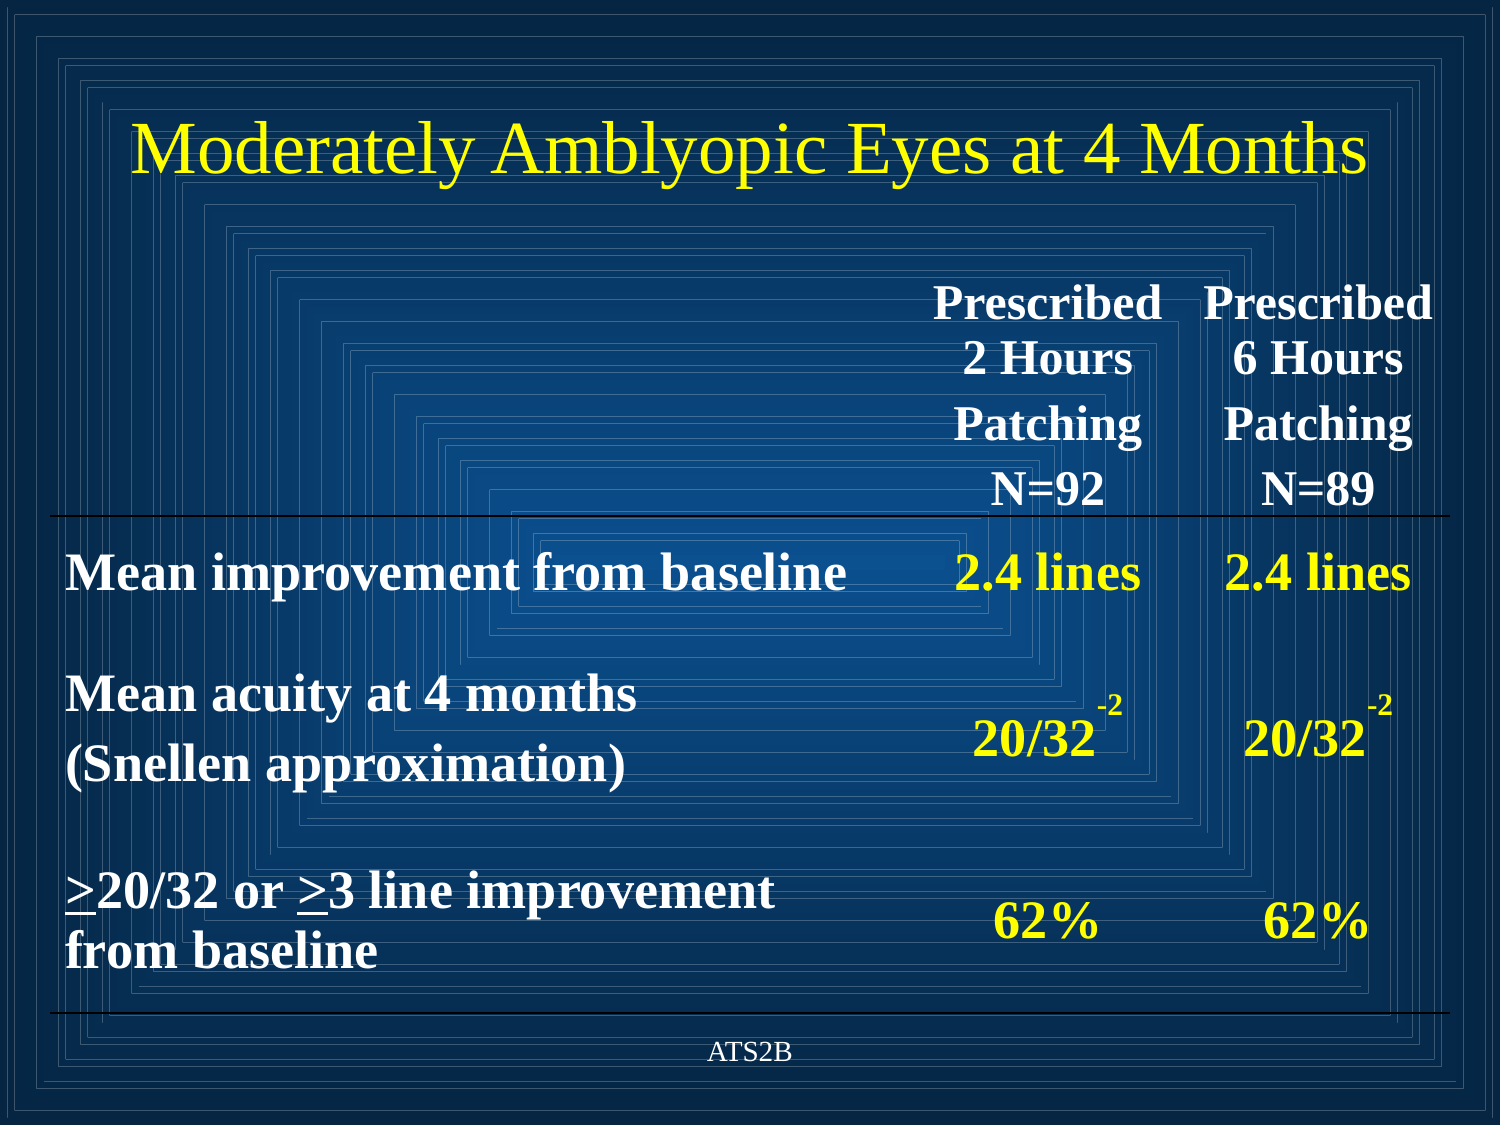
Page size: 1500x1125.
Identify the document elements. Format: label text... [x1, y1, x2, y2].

slide_number [1074, 1024, 1388, 1101]
table_cell >20/32 or >3 line improvement from baseline [50, 828, 909, 1012]
table_header Prescribed2 Hours Patching N=92 [909, 275, 1187, 515]
text_box Moderately Amblyopic Eyes at 4 Months [0, 37, 1500, 250]
table_cell Mean improvement from baseline [50, 517, 909, 628]
table_cell 62% [909, 828, 1187, 1012]
table_cell 62% [1187, 828, 1450, 1012]
table_header Prescribed 6 Hours Patching N=89 [1187, 275, 1450, 515]
table_cell 20/32-2 [1187, 628, 1450, 828]
table_cell Mean acuity at 4 months (Snellen approximation) [50, 628, 909, 828]
table_cell 2.4 lines [909, 517, 1187, 628]
footer ATS2B [512, 1024, 988, 1101]
table_cell 2.4 lines [1187, 517, 1450, 628]
table_header [50, 275, 909, 515]
table_cell 20/32-2 [909, 628, 1187, 828]
